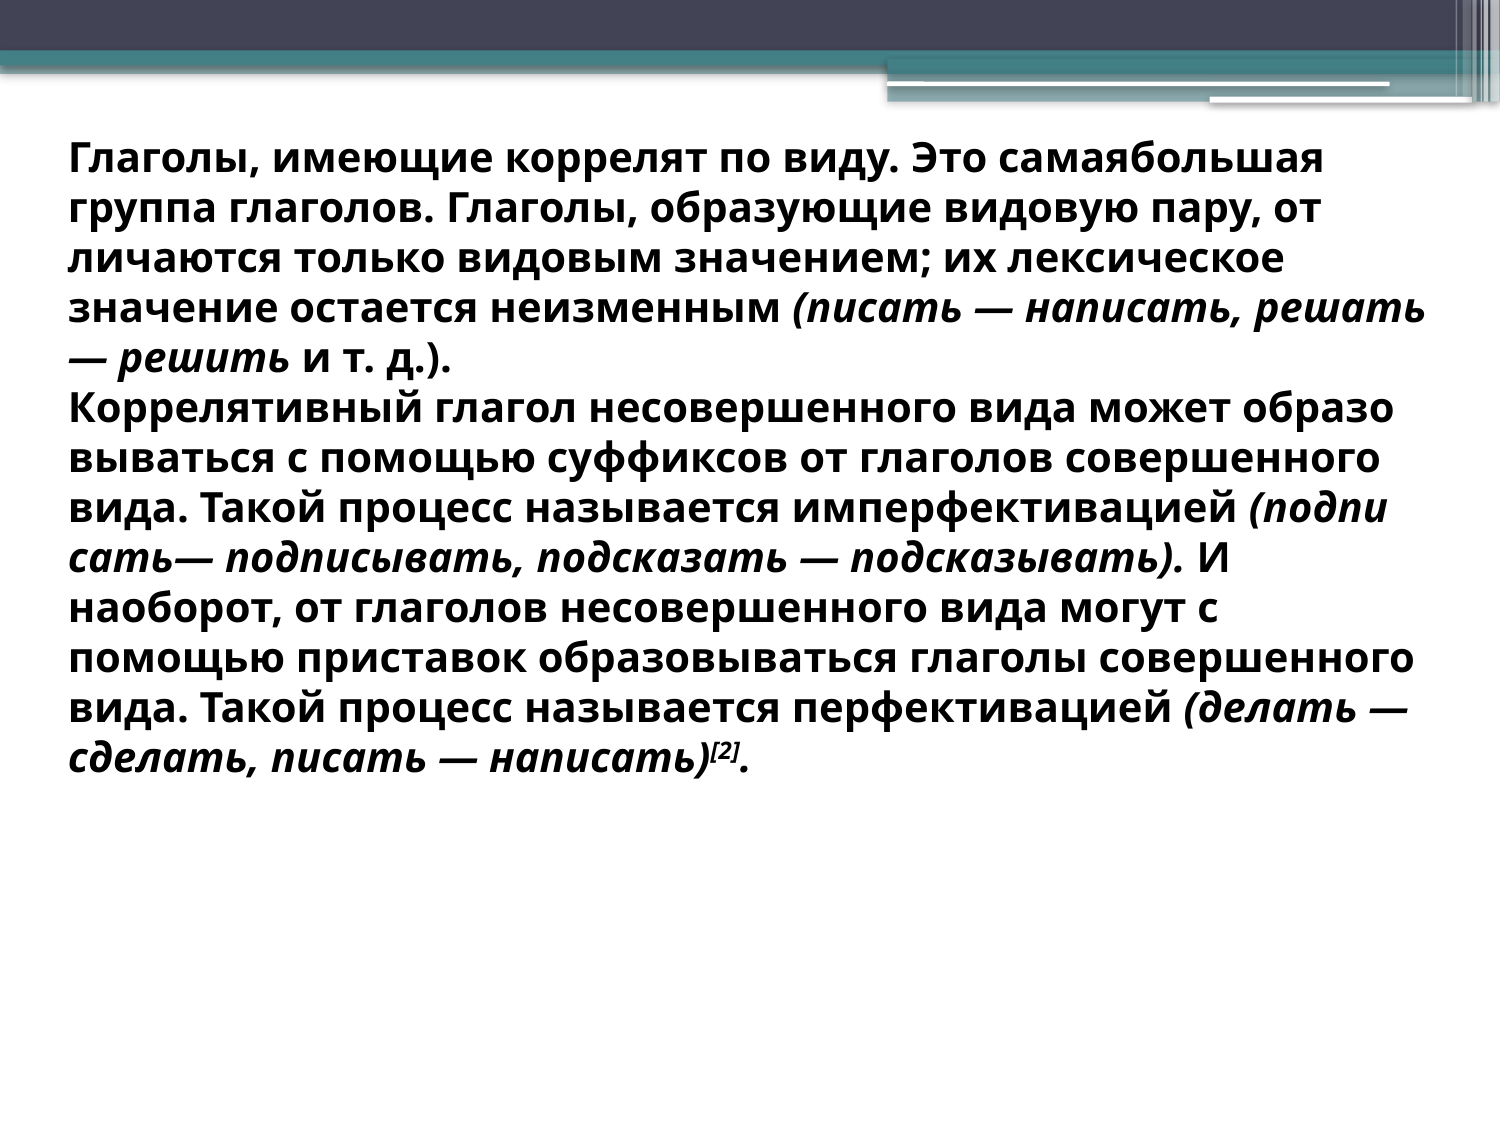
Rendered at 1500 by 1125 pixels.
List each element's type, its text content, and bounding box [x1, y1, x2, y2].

text_box Глаголы, имеющие коррелят по виду. Это самаябольшая группа глаголов. Глаголы, образующие видовую пару, от­личаются только видовым значением; их лексическое значение остается неизменным (писать — написать, решать — решить и т. д.). Коррелятивный глагол несовершенного вида может образо­вываться с помощью суффиксов от глаголов совершенного вида. Такой процесс называется имперфективацией (подпи­сать— подписывать, подсказать — подсказывать). И наоборот, от глаголов несовершенного вида могут с помощью приставок образовываться глаголы совершенного вида. Такой процесс на­зывается перфективацией (делать — сделать, писать — написать)[2]. [53, 123, 1459, 789]
